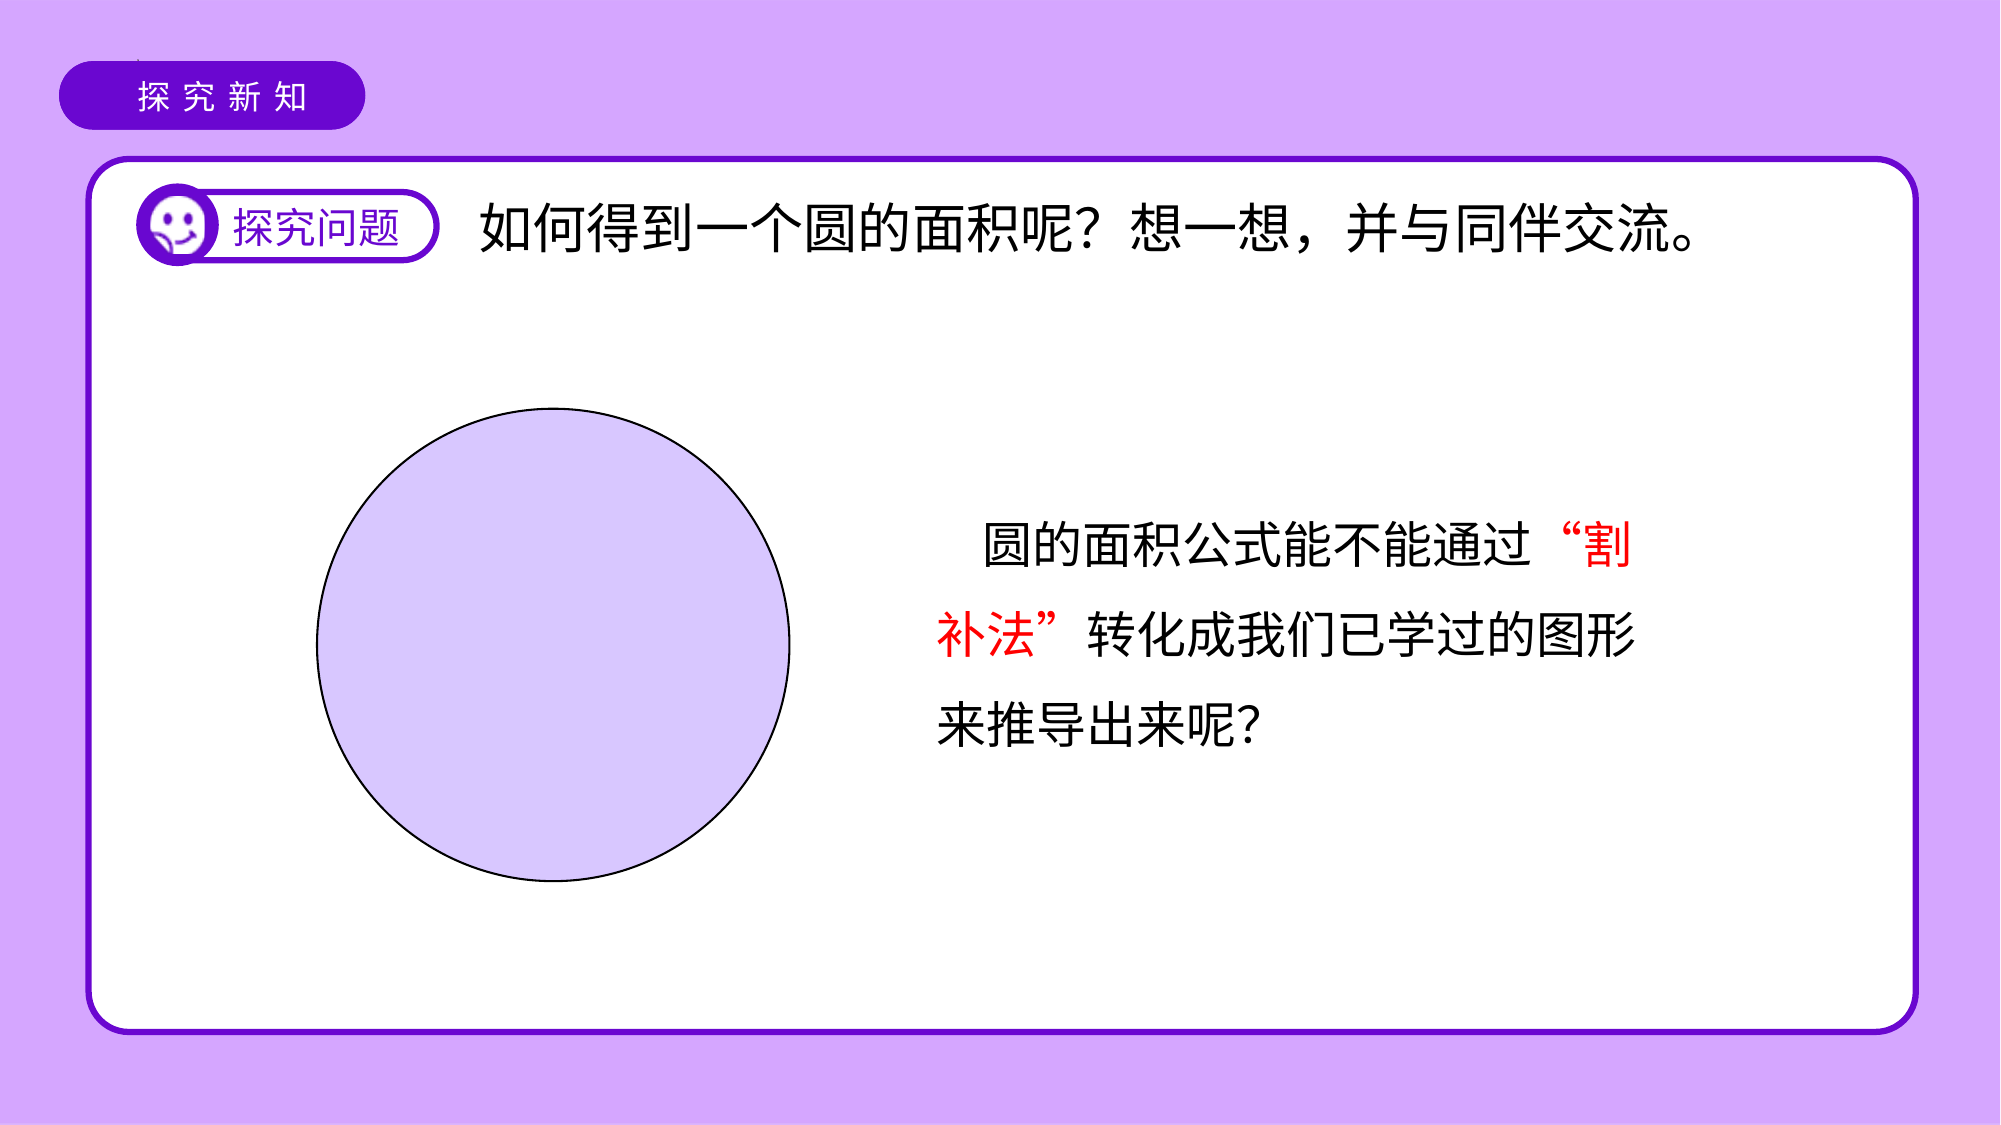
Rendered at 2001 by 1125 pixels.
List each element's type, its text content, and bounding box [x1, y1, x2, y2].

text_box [136, 183, 437, 267]
text_box 圆的面积公式能不能通过“割补法”转化成我们已学过的图形来推导出来呢？ [921, 476, 1691, 761]
text_box 如何得到一个圆的面积呢？想一想，并与同伴交流。 [463, 186, 1742, 267]
picture [0, 0, 2001, 1125]
text_box [315, 407, 791, 883]
text_box 探究新知 [111, 68, 333, 124]
